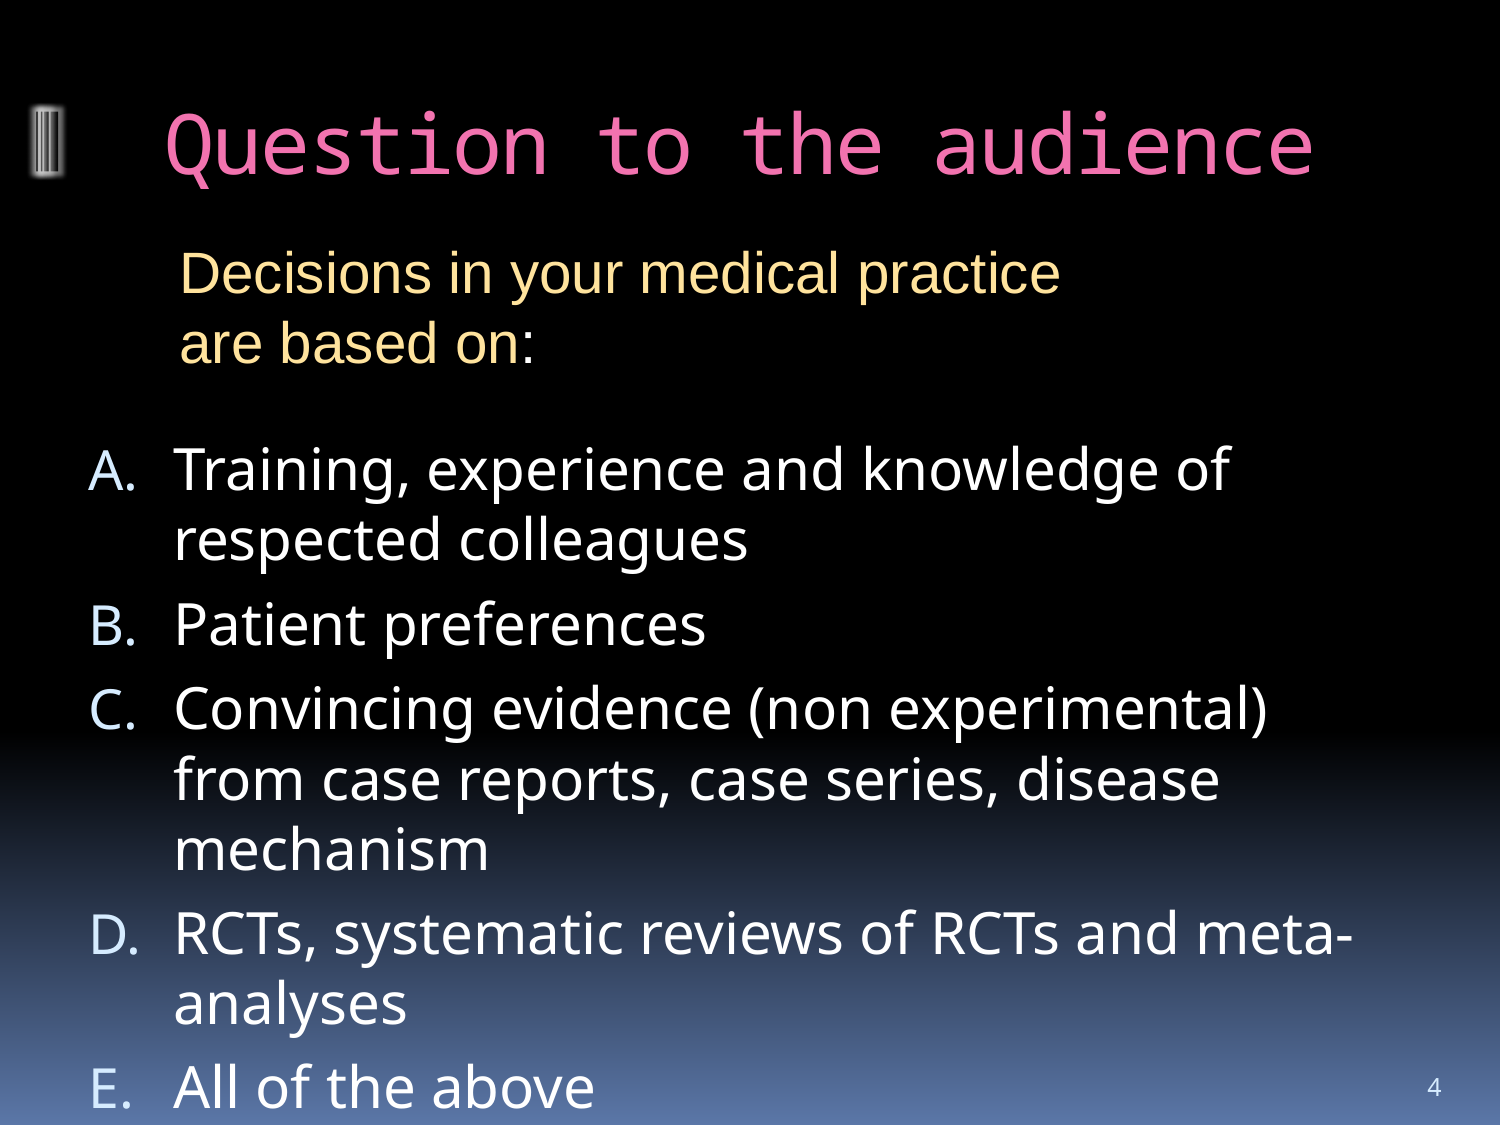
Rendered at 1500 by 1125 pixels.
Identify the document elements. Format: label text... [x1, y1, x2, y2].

title Question to the audience [150, 84, 1425, 235]
slide_number 4 [1412, 1052, 1488, 1113]
text_box Decisions in your medical practice are based on: [164, 228, 1153, 383]
list Training, experience and knowledge of respected colleagues Patient preferences Convincing evidence (non experimental) from case reports, case series, disease mechanism RCTs, systematic reviews of RCTs and meta-analyses All of the above [62, 424, 1426, 1043]
